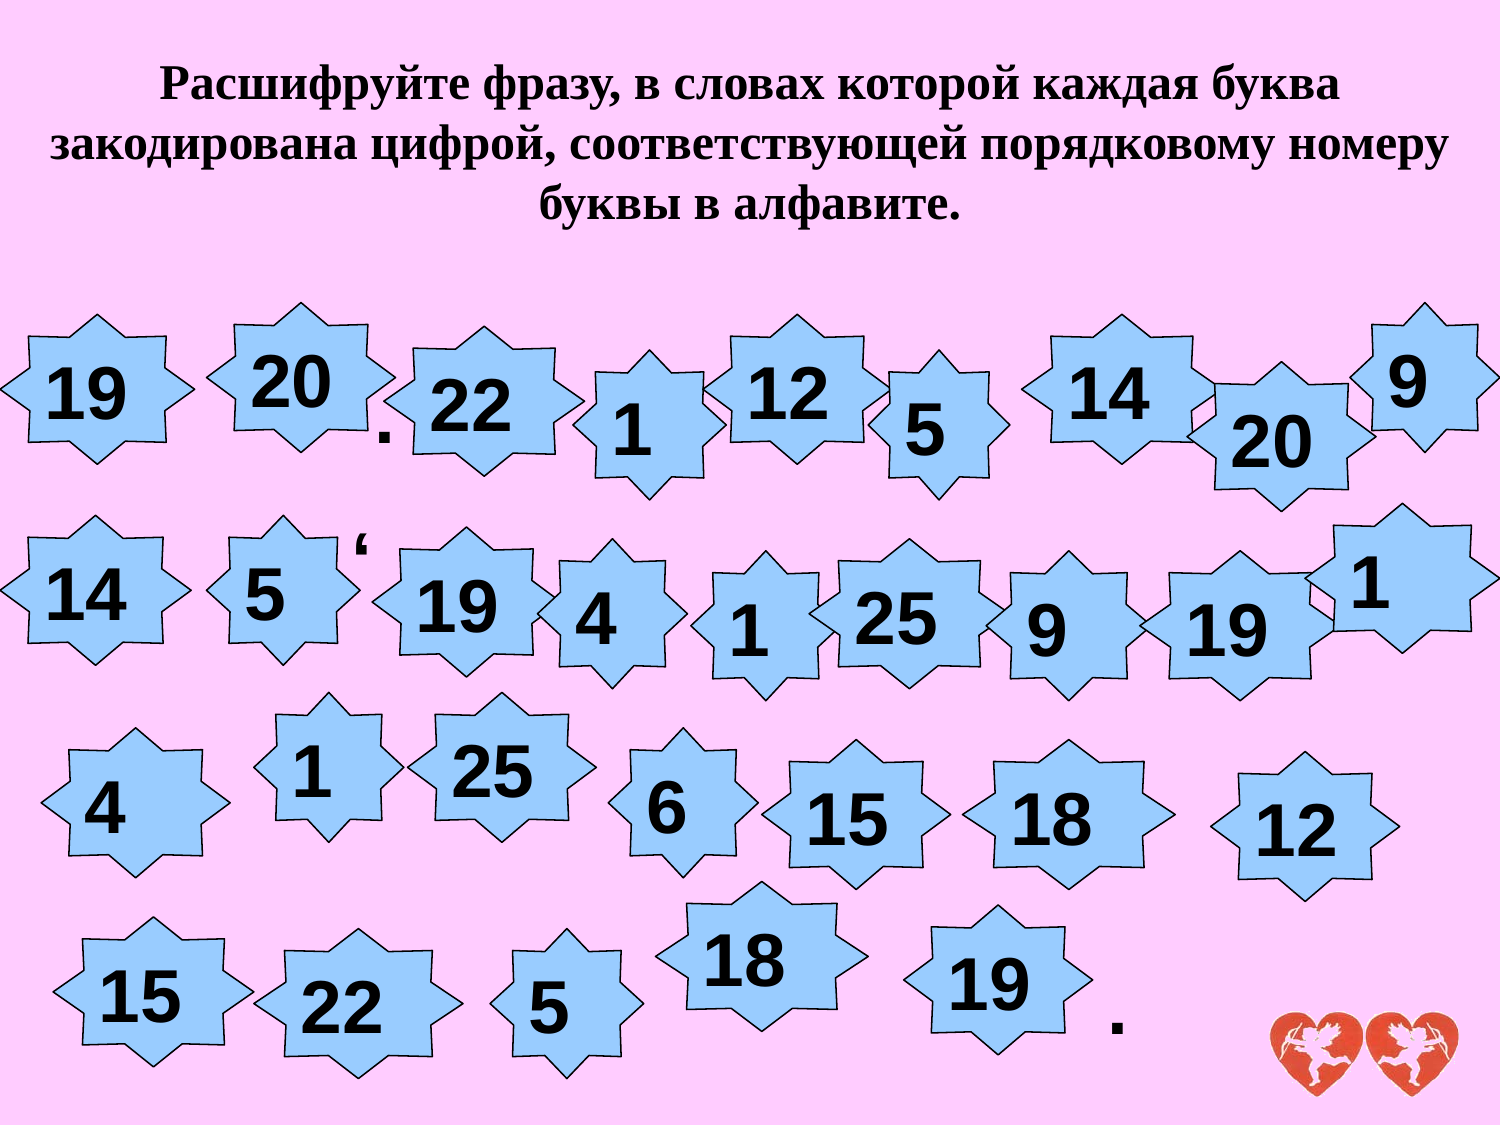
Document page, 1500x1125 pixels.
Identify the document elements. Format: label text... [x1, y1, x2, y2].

text_box 5 [206, 515, 340, 666]
text_box Расшифруйте фразу, в словах которой каждая буква закодирована цифрой, соответствующей порядковому номеру буквы в алфавите. [0, 42, 1500, 238]
text_box . [360, 361, 455, 467]
text_box 15 [761, 739, 951, 890]
text_box 19 [1139, 550, 1333, 701]
text_box 12 [1210, 751, 1400, 902]
text_box 5 [490, 928, 644, 1079]
text_box 5 [868, 349, 1010, 500]
text_box 25 [407, 692, 597, 843]
text_box 4 [537, 538, 688, 689]
text_box 1 [1304, 503, 1500, 654]
text_box 12 [702, 314, 889, 465]
text_box 20 [206, 302, 374, 453]
text_box . [1092, 952, 1211, 1057]
text_box 9 [1349, 302, 1500, 453]
text_box 20 [1187, 361, 1377, 512]
text_box 1 [572, 349, 727, 500]
text_box 19 [381, 527, 555, 678]
text_box 22 [253, 928, 463, 1079]
text_box 18 [655, 881, 869, 1032]
text_box 1 [690, 550, 835, 701]
text_box 19 [903, 904, 1092, 1055]
text_box 25 [809, 538, 1004, 689]
text_box 14 [0, 515, 192, 666]
text_box 18 [962, 739, 1176, 890]
picture [1269, 1011, 1459, 1097]
text_box 4 [41, 727, 231, 878]
text_box 22 [413, 326, 585, 477]
text_box 15 [53, 916, 254, 1067]
text_box 9 [986, 550, 1146, 701]
text_box 19 [0, 314, 195, 465]
text_box 1 [253, 692, 404, 843]
text_box 6 [608, 727, 759, 878]
text_box ‘ [336, 503, 408, 609]
text_box 14 [1021, 314, 1215, 465]
